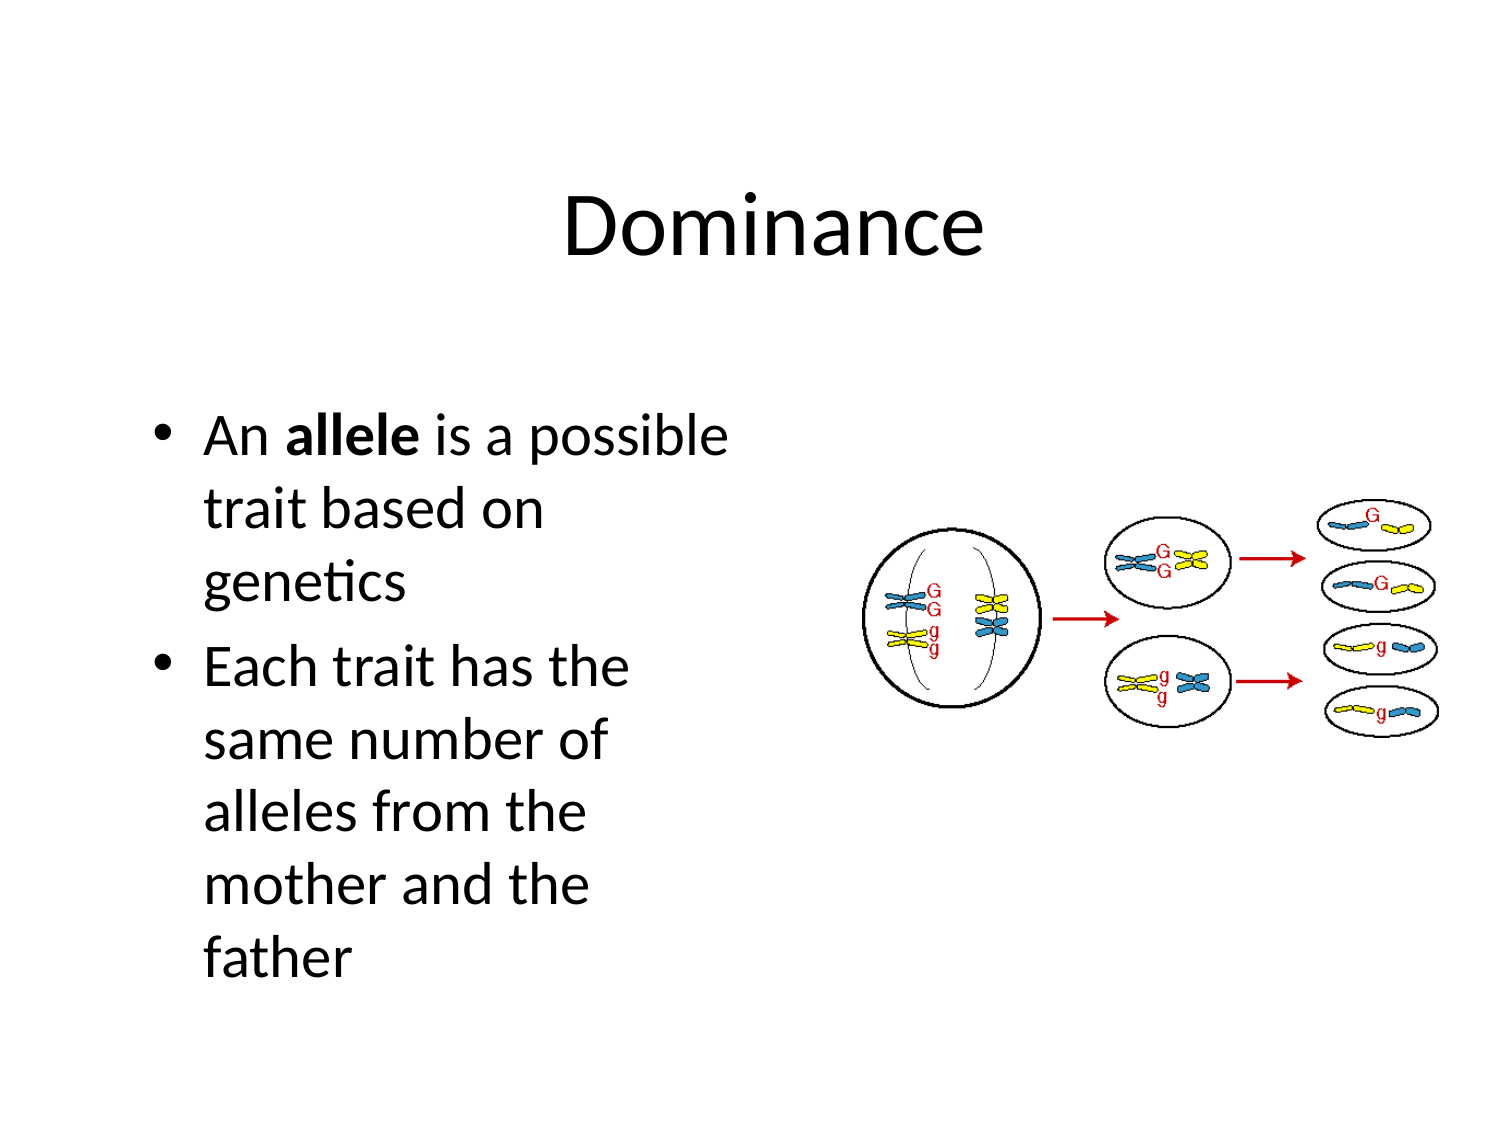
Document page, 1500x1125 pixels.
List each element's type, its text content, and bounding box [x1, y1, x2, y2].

list An allele is a possible trait based on genetics Each trait has the same number of alleles from the mother and the father [137, 387, 756, 999]
title Dominance [125, 125, 1425, 313]
picture [862, 499, 1440, 738]
